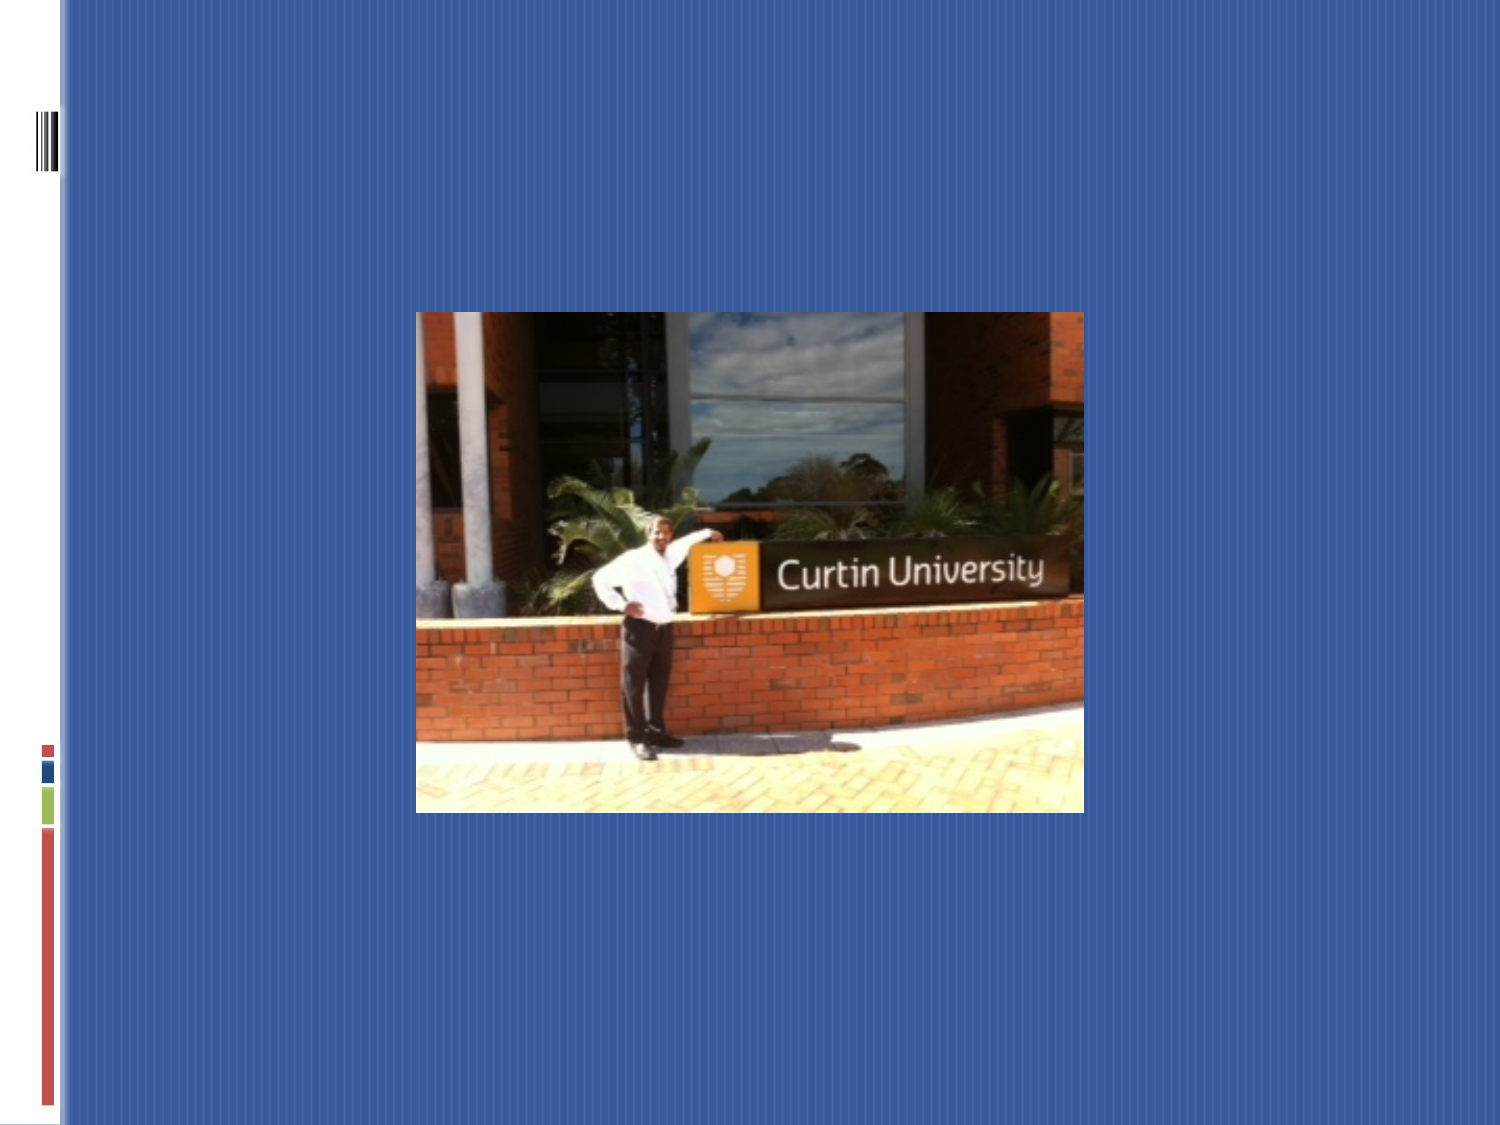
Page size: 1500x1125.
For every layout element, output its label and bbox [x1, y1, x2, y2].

picture [416, 312, 1084, 813]
